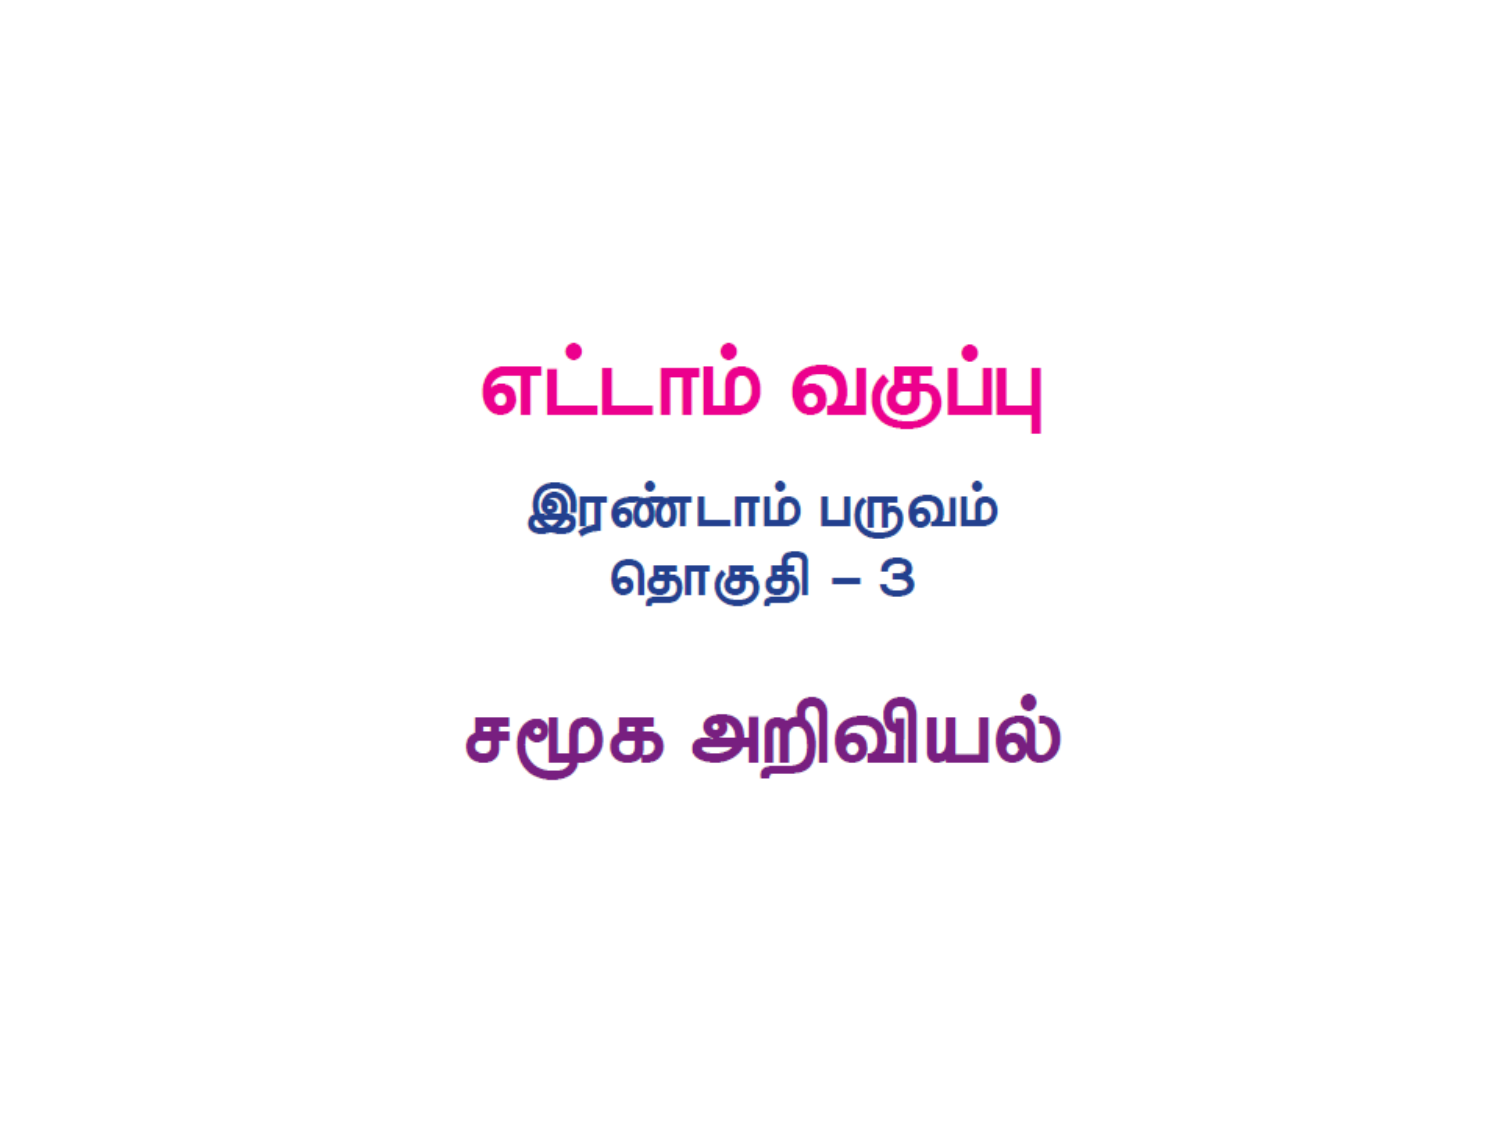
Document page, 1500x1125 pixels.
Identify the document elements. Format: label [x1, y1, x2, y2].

picture [370, 304, 1130, 821]
